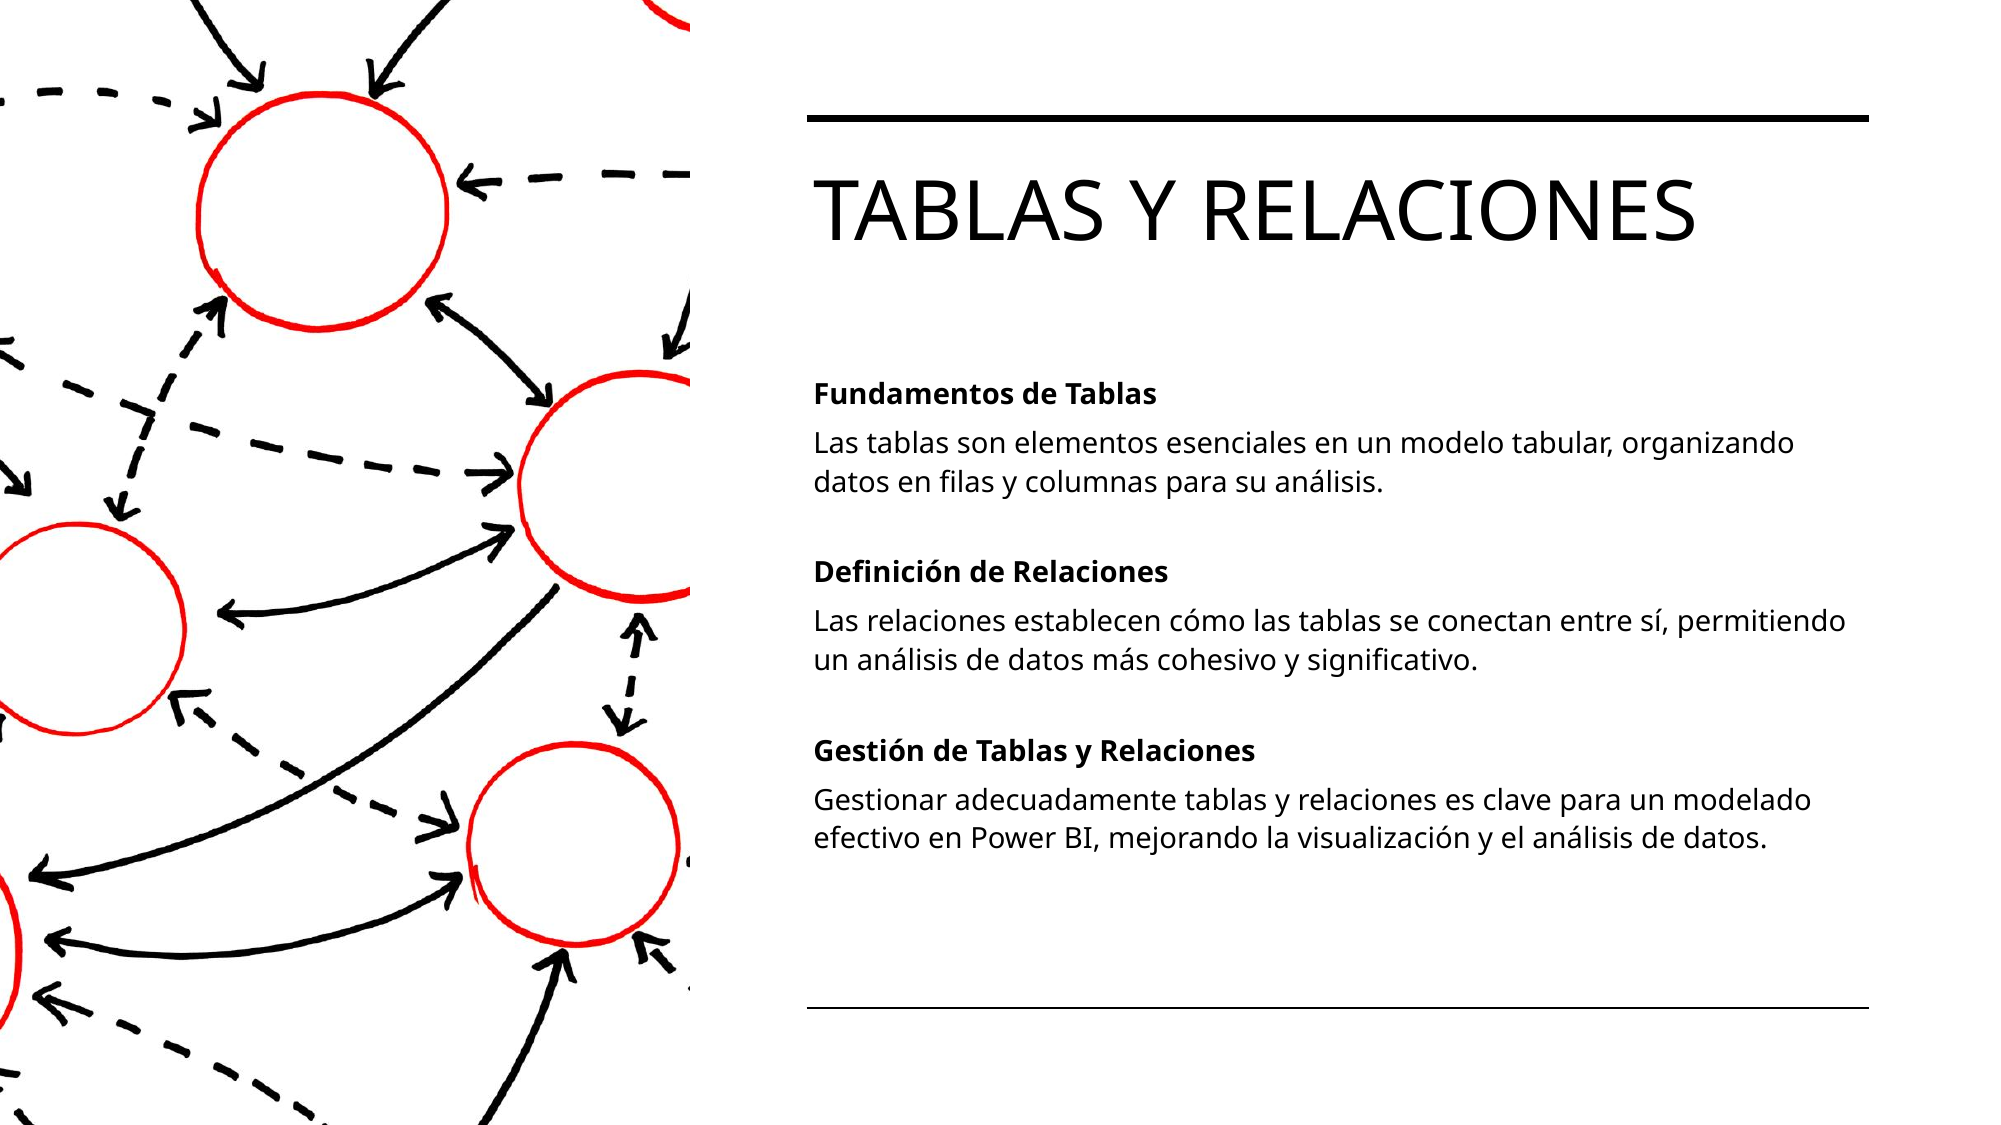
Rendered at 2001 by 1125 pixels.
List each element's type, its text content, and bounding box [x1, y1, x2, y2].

text_box [690, 0, 2000, 1125]
title Tablas y relaciones [798, 149, 1886, 364]
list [0, 0, 690, 1125]
list Fundamentos de Tablas Las tablas son elementos esenciales en un modelo tabular, organizando datos en filas y columnas para su análisis. Definición de Relaciones Las relaciones establecen cómo las tablas se conectan entre sí, permitiendo un análisis de datos más cohesivo y significativo. Gestión de Tablas y Relaciones Gestionar adecuadamente tablas y relaciones es clave para un modelado efectivo en Power BI, mejorando la visualización y el análisis de datos. [798, 364, 1886, 978]
